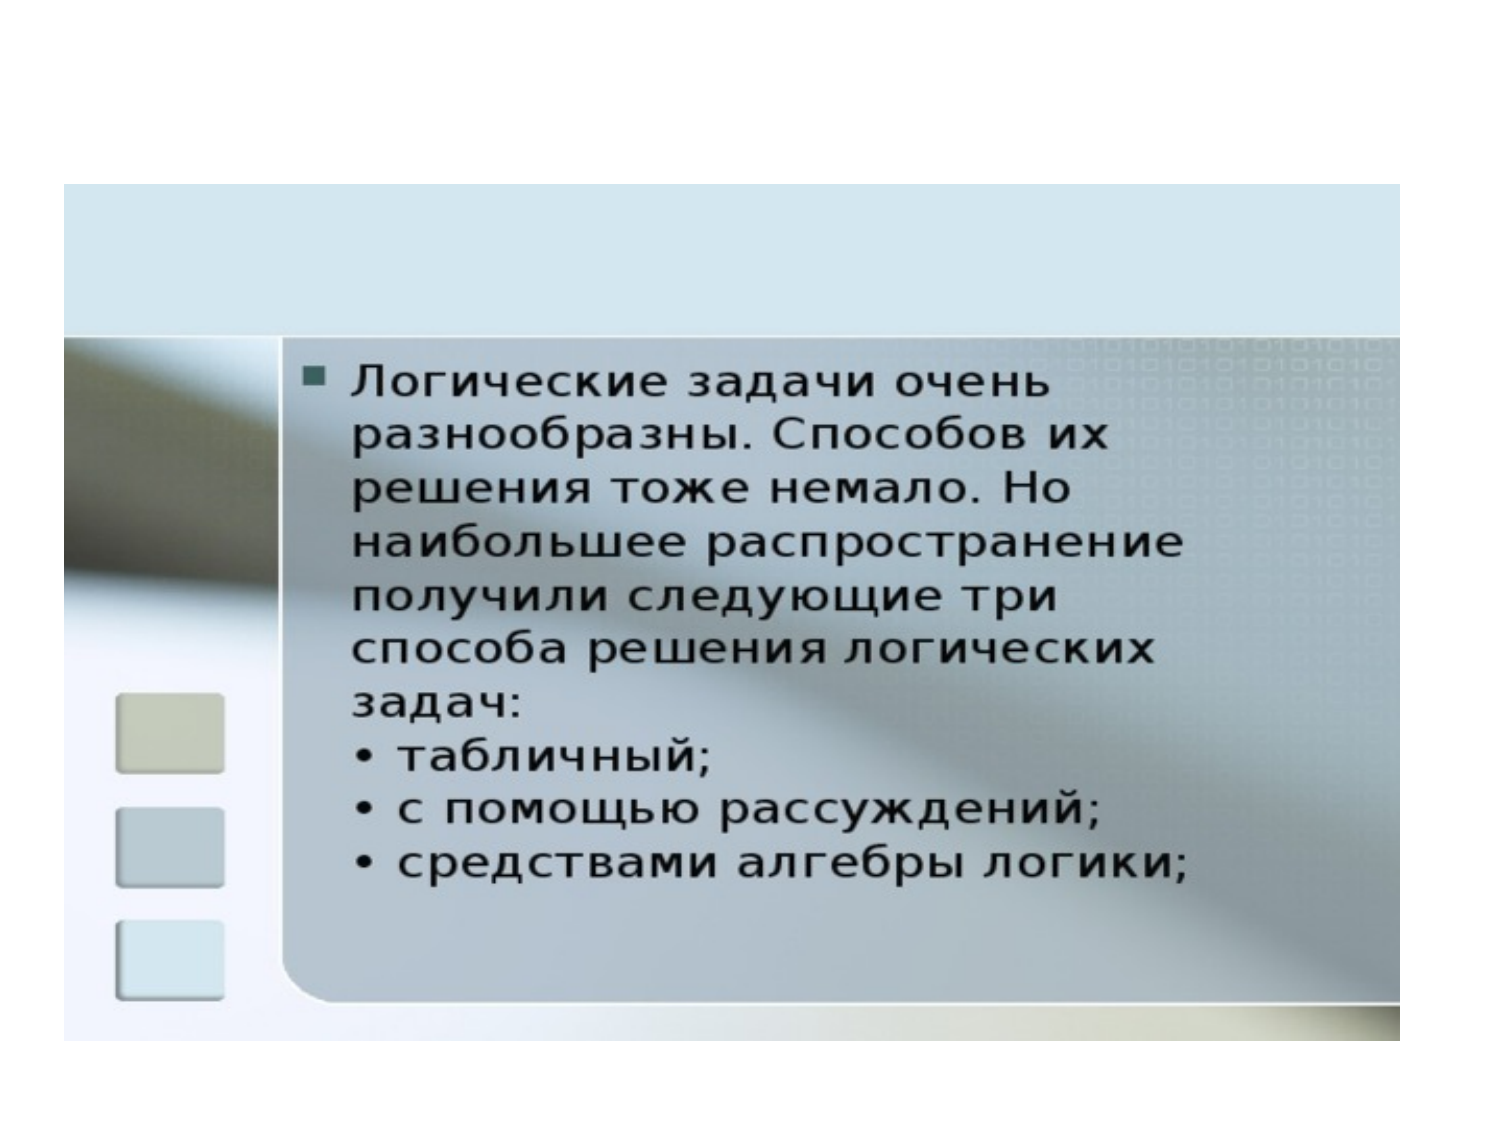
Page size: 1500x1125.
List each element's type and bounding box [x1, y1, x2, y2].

list [64, 184, 1400, 1041]
